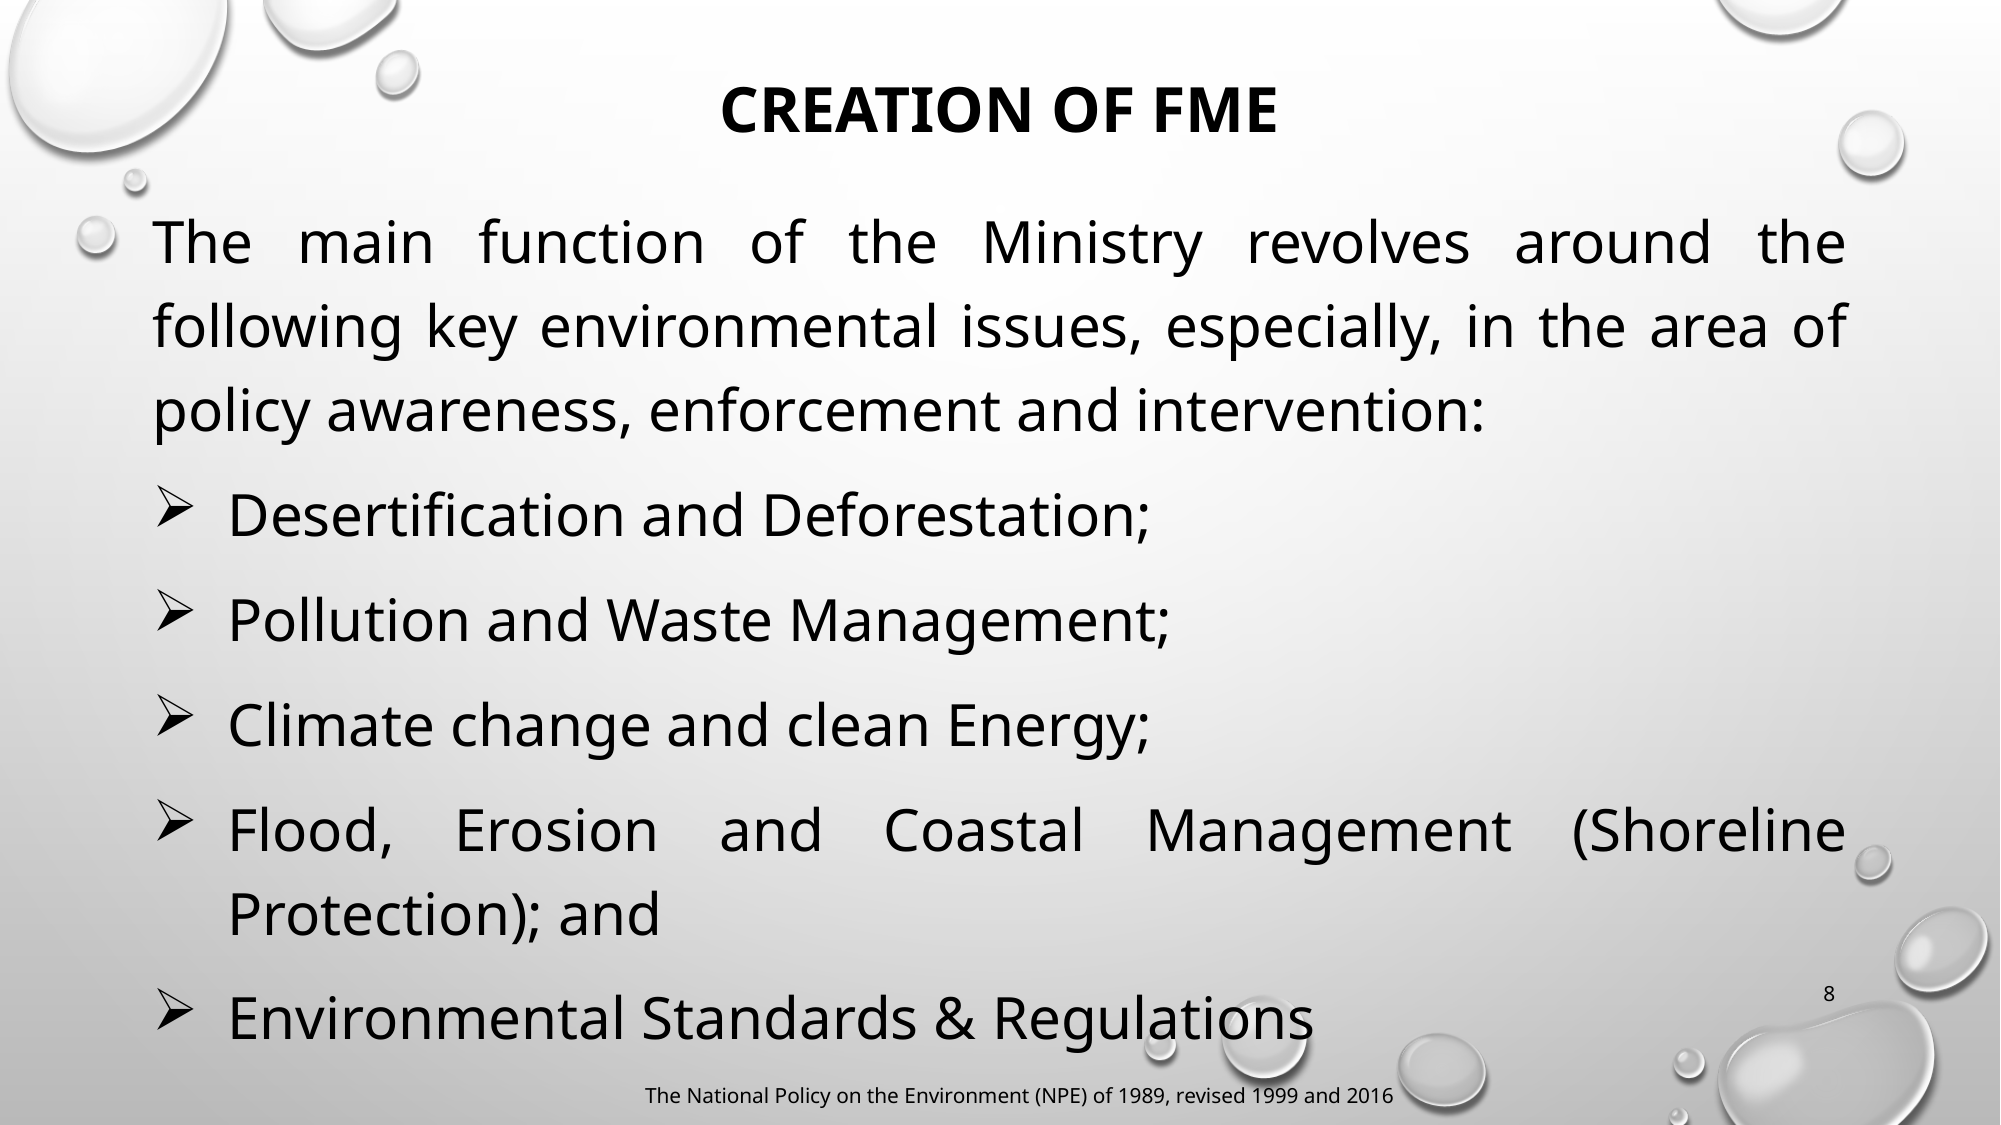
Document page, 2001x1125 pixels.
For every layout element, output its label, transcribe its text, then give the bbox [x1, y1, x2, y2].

picture [0, 0, 2000, 1125]
slide_number 8 [1724, 965, 1851, 1025]
title Creation of fME [137, 40, 1863, 183]
list The main function of the Ministry revolves around the following key environmental issues, especially, in the area of policy awareness, enforcement and intervention: Desertification and Deforestation; Pollution and Waste Management; Climate change and clean Energy; Flood, Erosion and Coastal Management (Shoreline Protection); and Environmental Standards & Regulations [137, 183, 1863, 1028]
footer The National Policy on the Environment (NPE) of 1989, revised 1999 and 2016 [630, 1065, 1725, 1125]
